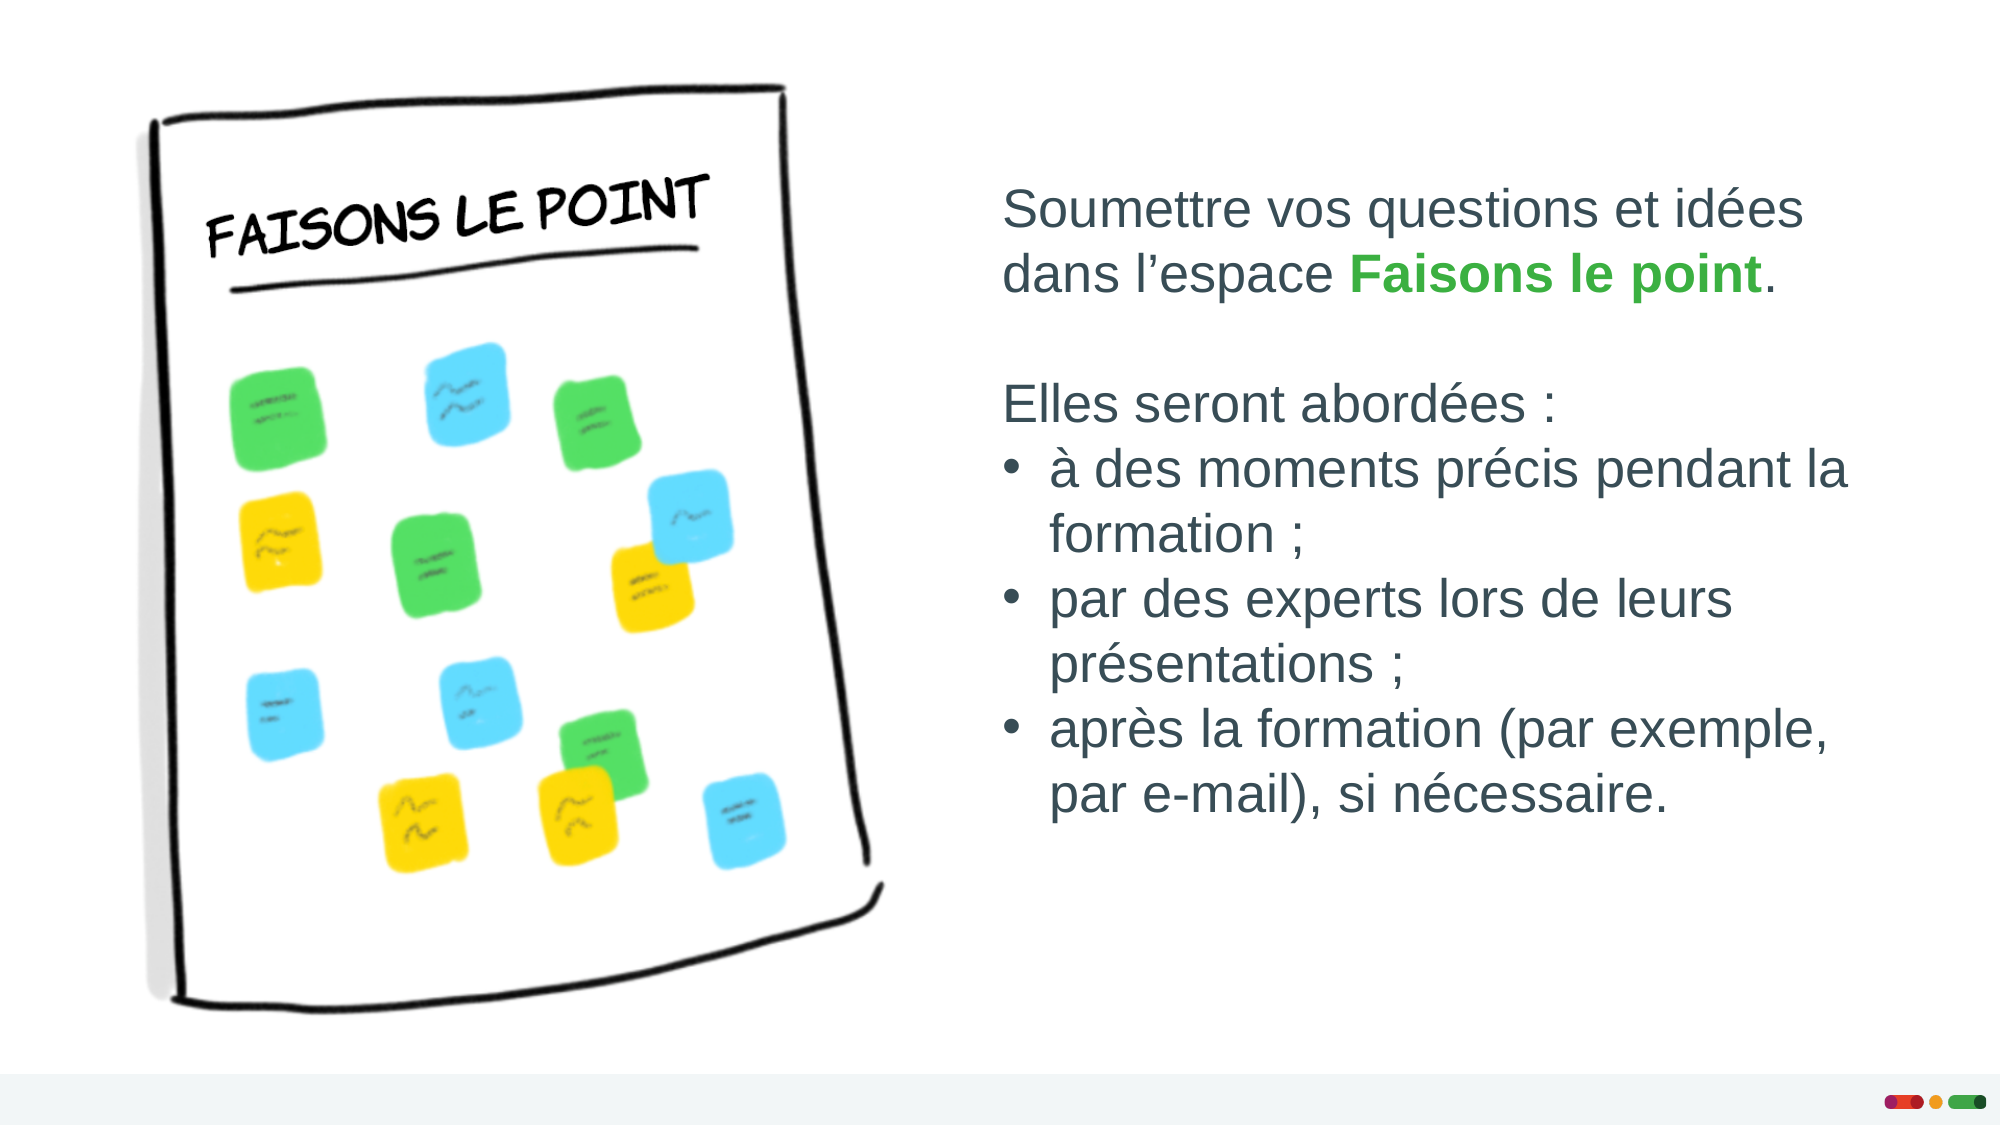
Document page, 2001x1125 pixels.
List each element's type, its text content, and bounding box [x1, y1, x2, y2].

text_box Soumettre vos questions et idées dans l’espace Faisons le point. Elles seront abordées : à des moments précis pendant la formation ; par des experts lors de leurs présentations ; après la formation (par exemple, par e-mail), si nécessaire. [987, 166, 1872, 961]
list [64, 55, 938, 1040]
